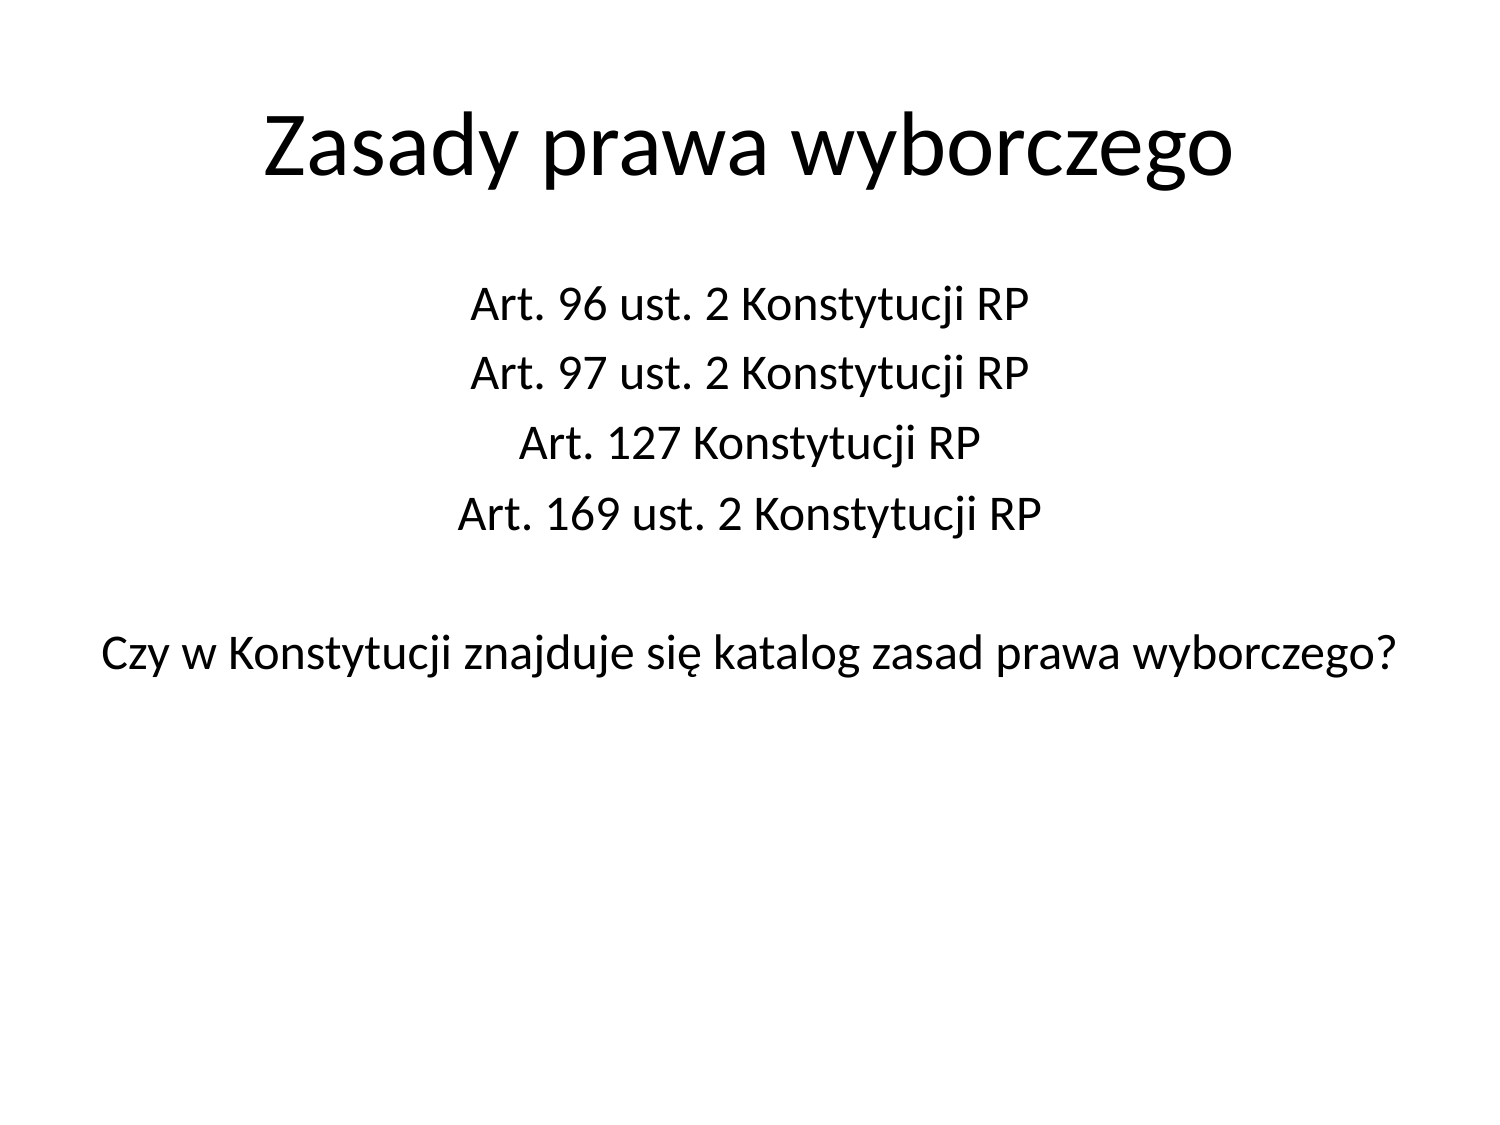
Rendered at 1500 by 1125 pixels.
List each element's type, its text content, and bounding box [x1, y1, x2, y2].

title Zasady prawa wyborczego [75, 45, 1425, 233]
list Art. 96 ust. 2 Konstytucji RP Art. 97 ust. 2 Konstytucji RP Art. 127 Konstytucji RP Art. 169 ust. 2 Konstytucji RP Czy w Konstytucji znajduje się katalog zasad prawa wyborczego? [75, 262, 1425, 1005]
